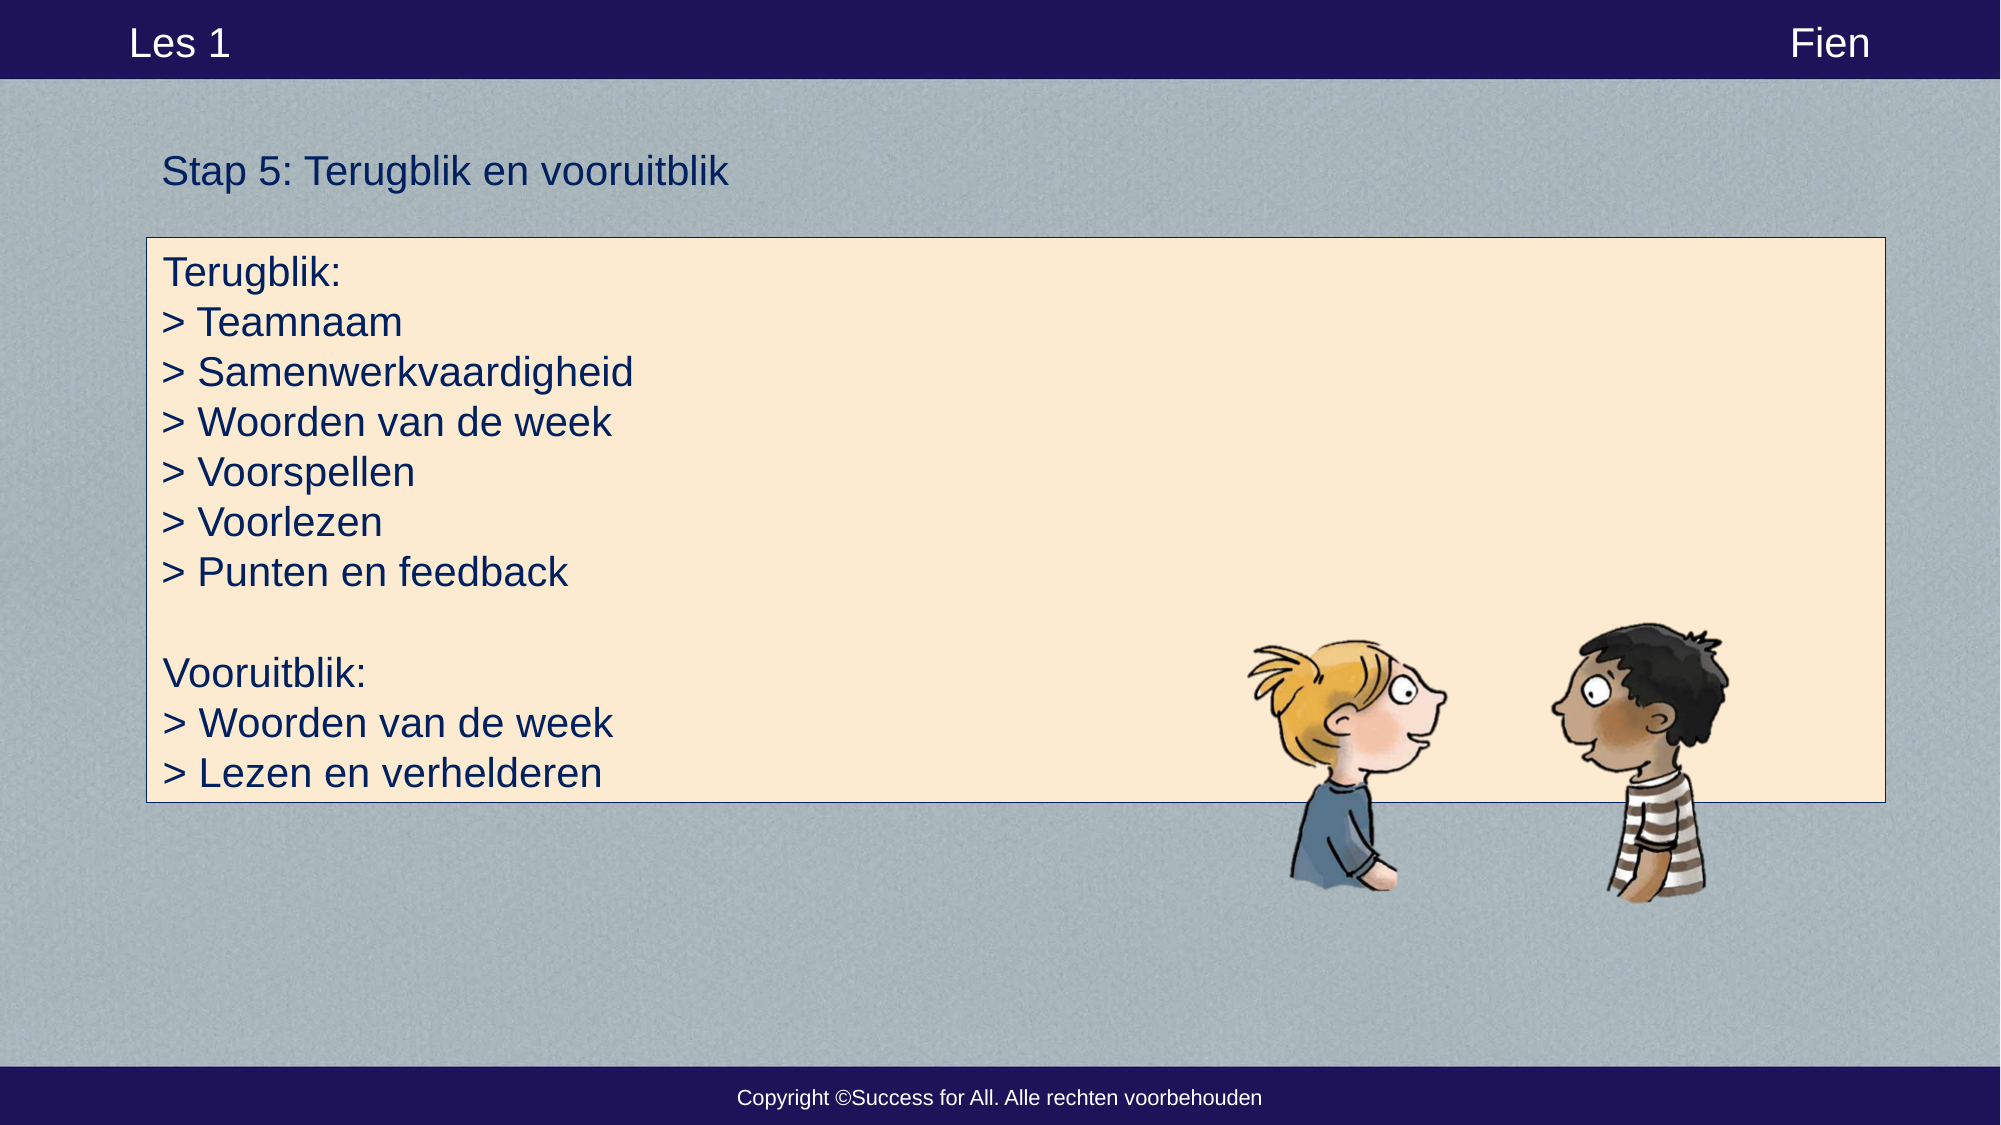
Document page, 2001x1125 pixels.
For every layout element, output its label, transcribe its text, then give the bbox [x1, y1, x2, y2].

text_box Terugblik: > Teamnaam > Samenwerkvaardigheid > Woorden van de week > Voorspellen > Voorlezen > Punten en feedback Vooruitblik: > Woorden van de week > Lezen en verhelderen [146, 237, 1886, 803]
text_box Stap 5: Terugblik en vooruitblik [146, 136, 939, 201]
text_box Copyright ©Success for All. Alle rechten voorbehouden [0, 1076, 2000, 1125]
text_box Les 1 [114, 8, 354, 73]
picture [0, 0, 2001, 1125]
text_box Fien [999, 8, 1886, 73]
